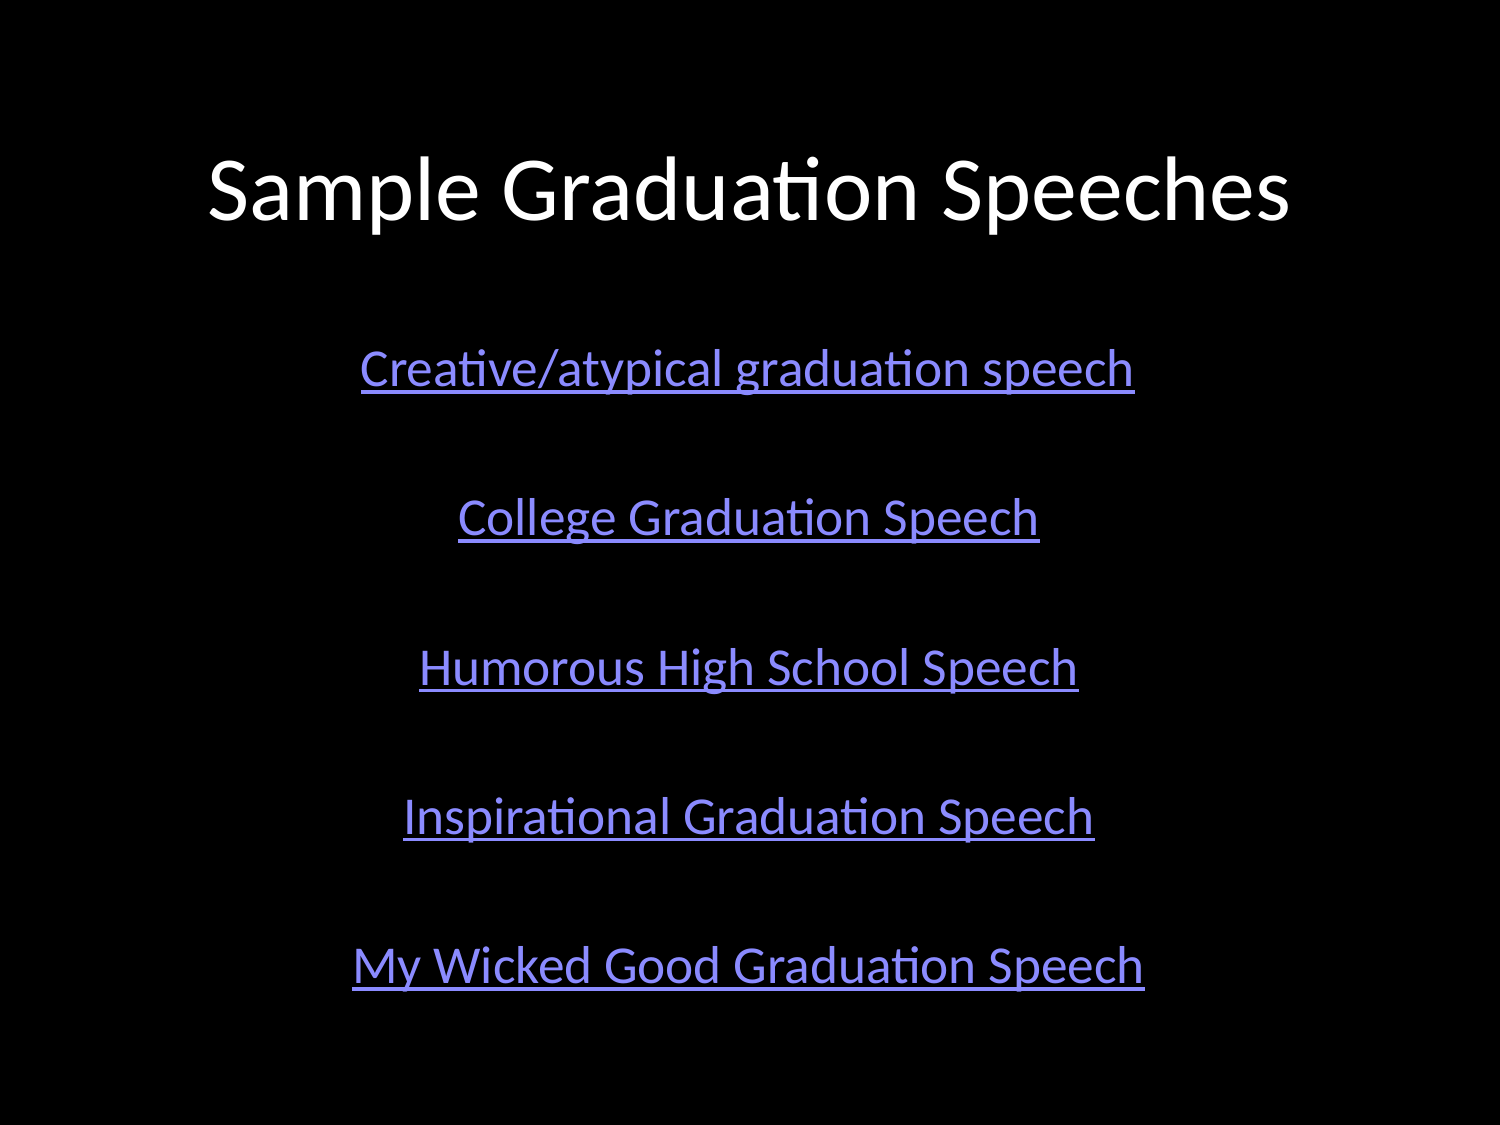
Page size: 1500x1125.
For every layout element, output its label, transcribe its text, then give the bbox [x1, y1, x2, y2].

title Sample Graduation Speeches [112, 63, 1388, 305]
subtitle Creative/atypical graduation speech College Graduation Speech Humorous High School Speech Inspirational Graduation Speech My Wicked Good Graduation Speech [225, 251, 1275, 1010]
